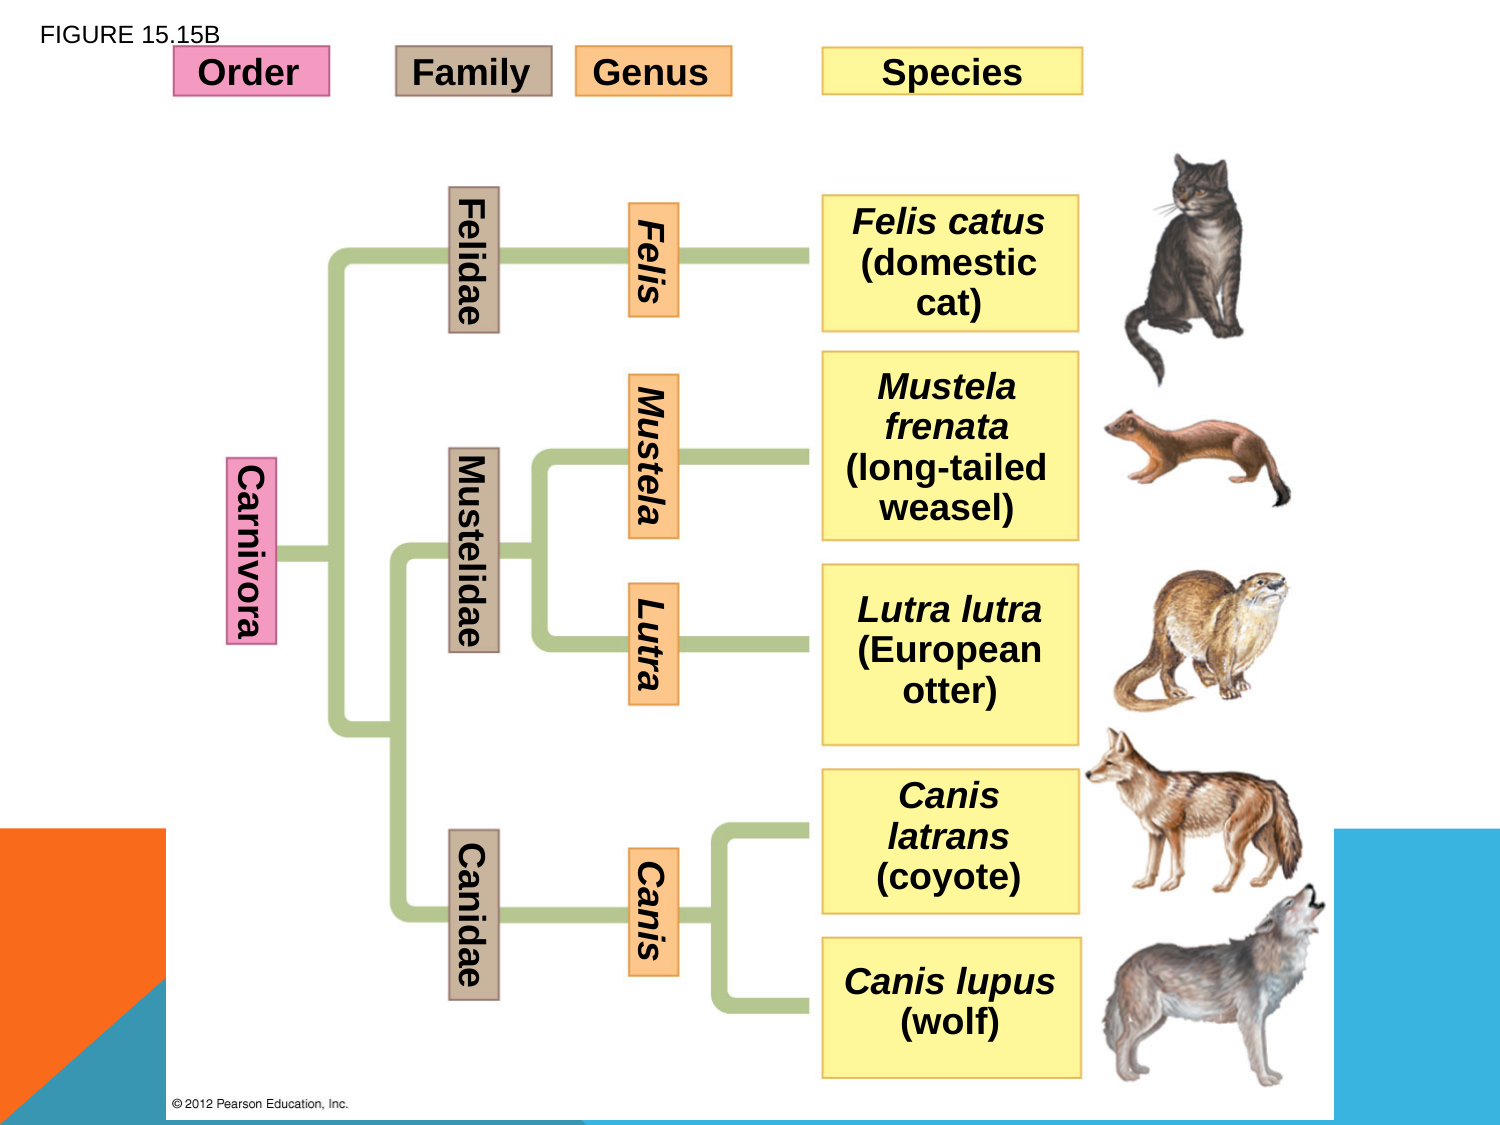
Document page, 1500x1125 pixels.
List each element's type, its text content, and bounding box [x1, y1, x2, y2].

title Figure 15.15B [24, 8, 350, 59]
picture [166, 38, 1334, 1120]
